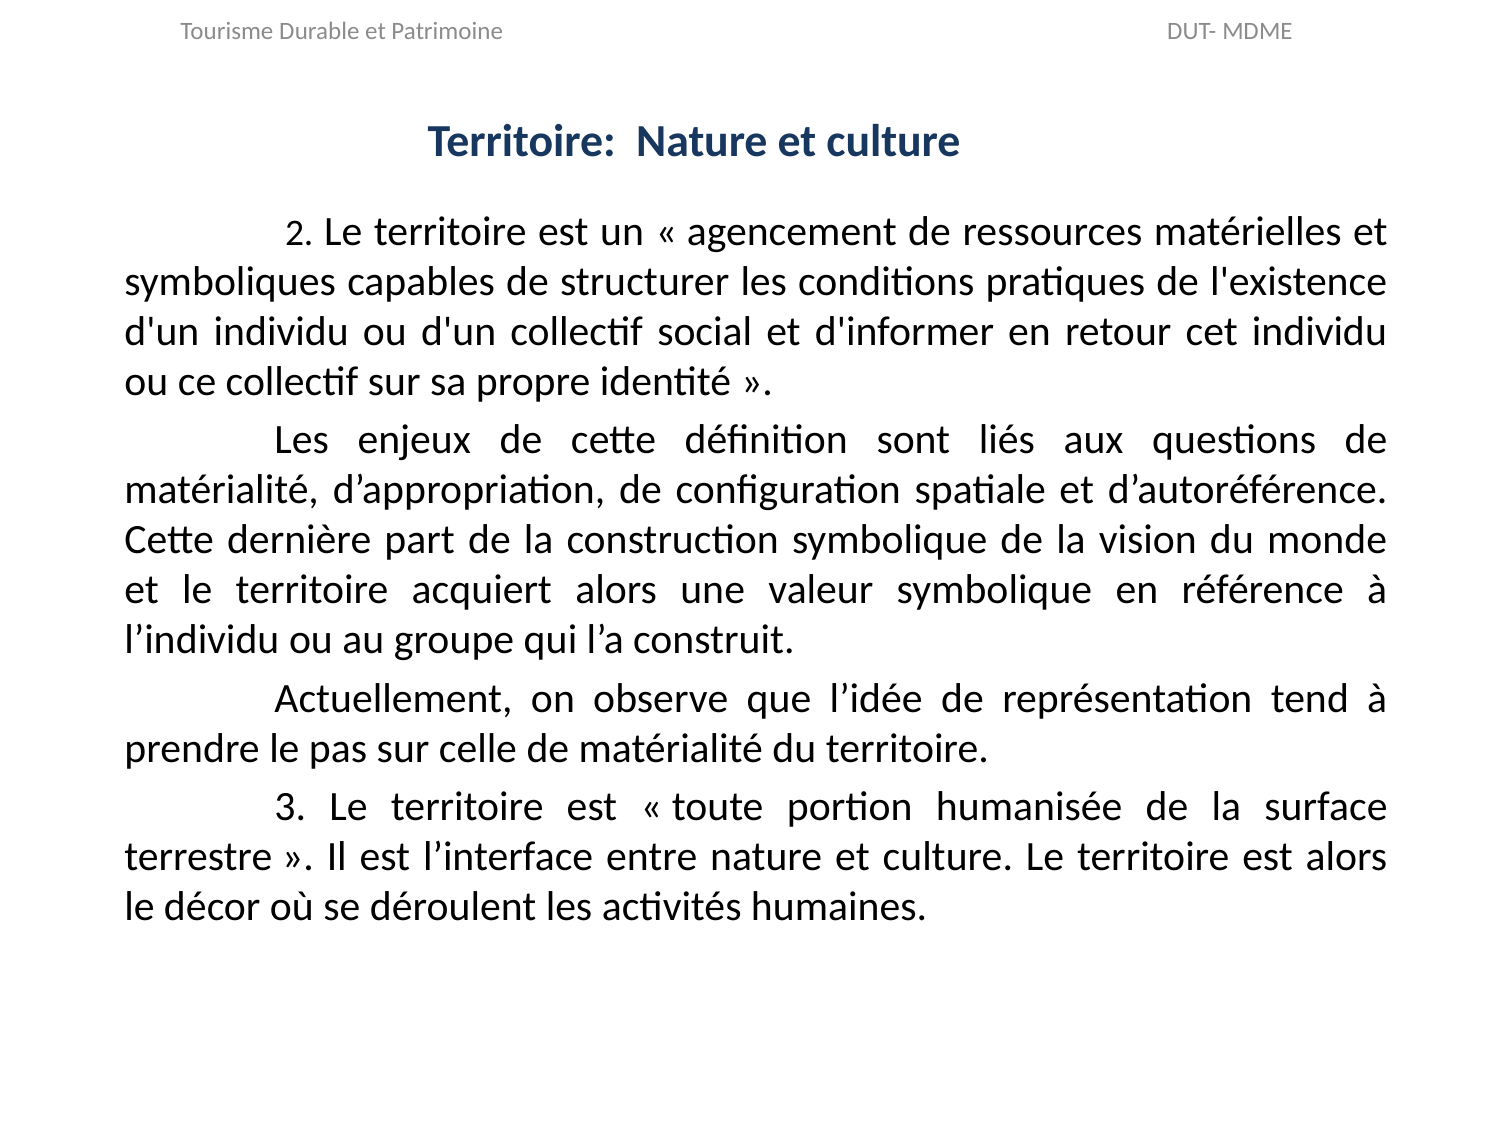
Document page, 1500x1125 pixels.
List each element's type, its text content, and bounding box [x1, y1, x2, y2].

list 2. Le territoire est un « agencement de ressources matérielles et symboliques capables de structurer les conditions pratiques de l'existence d'un individu ou d'un collectif social et d'informer en retour cet individu ou ce collectif sur sa propre identité ». Les enjeux de cette définition sont liés aux questions de matérialité, d’appropriation, de configuration spatiale et d’autoréférence. Cette dernière part de la construction symbolique de la vision du monde et le territoire acquiert alors une valeur symbolique en référence à l’individu ou au groupe qui l’a construit. Actuellement, on observe que l’idée de représentation tend à prendre le pas sur celle de matérialité du territoire. 3. Le territoire est « toute portion humanisée de la surface terrestre ». Il est l’interface entre nature et culture. Le territoire est alors le décor où se déroulent les activités humaines. [53, 196, 1404, 1024]
title Territoire: Nature et culture [76, 78, 1302, 196]
footer Tourisme Durable et Patrimoine DUT- MDME [41, 0, 1436, 60]
